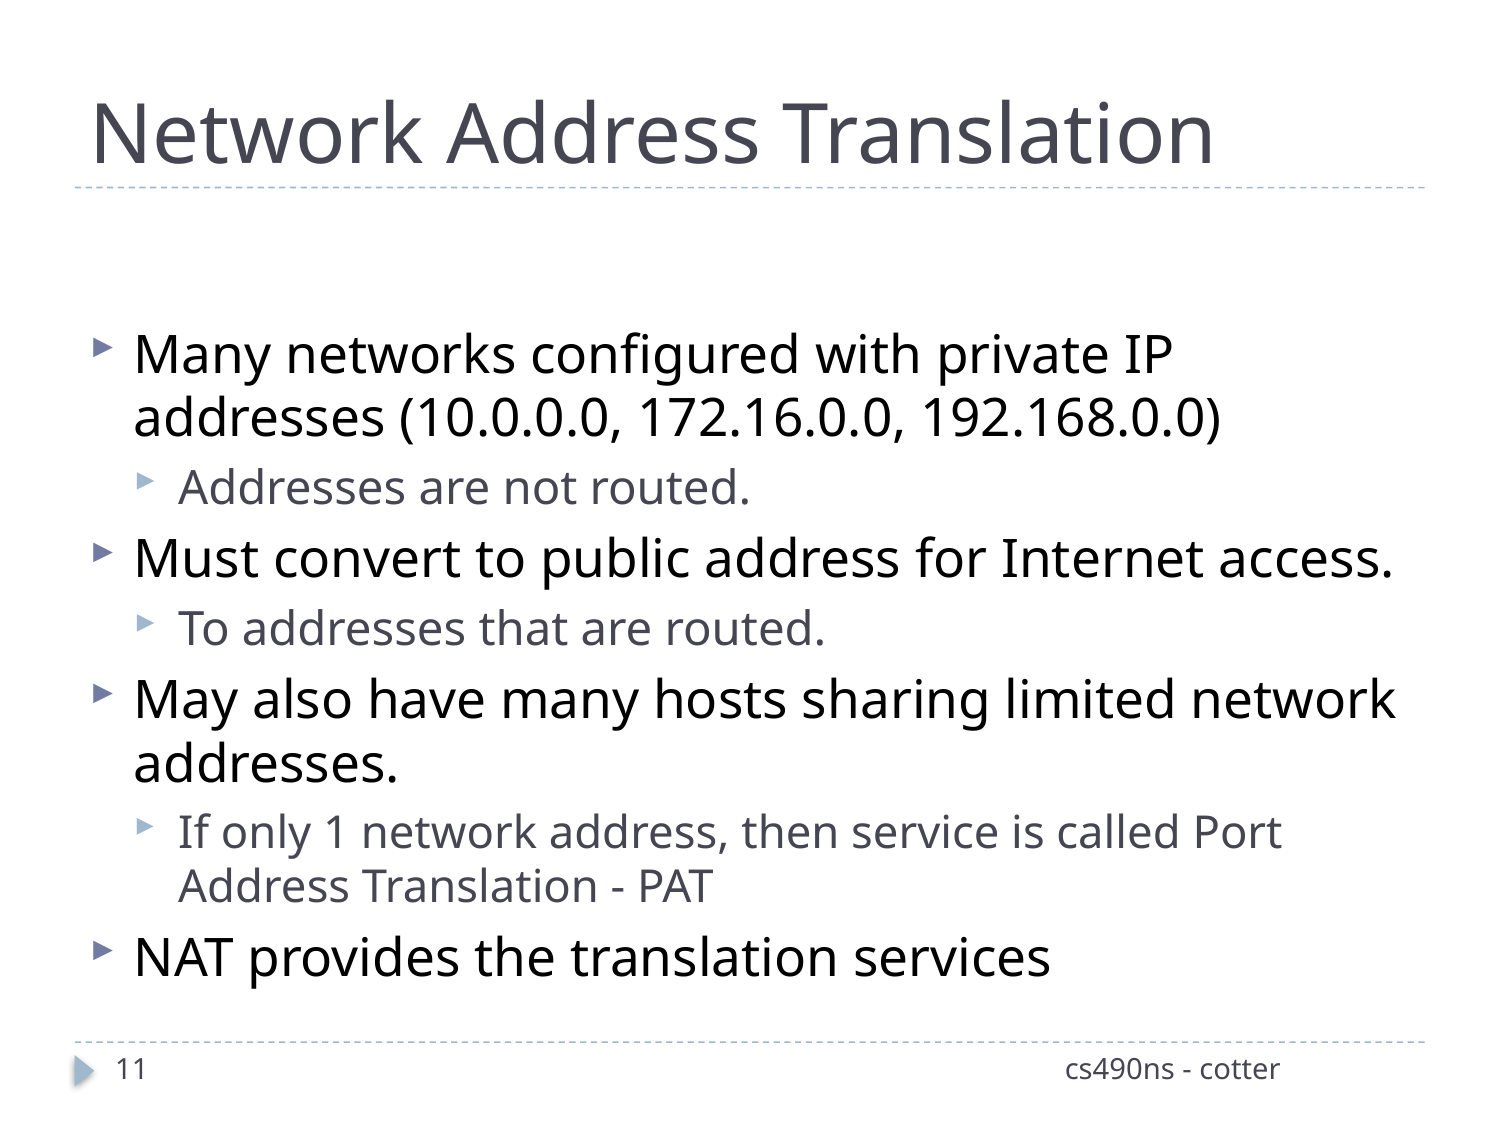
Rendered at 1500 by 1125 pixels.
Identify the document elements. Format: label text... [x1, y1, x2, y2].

list Many networks configured with private IP addresses (10.0.0.0, 172.16.0.0, 192.168.0.0) Addresses are not routed. Must convert to public address for Internet access. To addresses that are routed. May also have many hosts sharing limited network addresses. If only 1 network address, then service is called Port Address Translation - PAT NAT provides the translation services [75, 312, 1425, 1005]
slide_number cs490ns - cotter [1050, 1042, 1426, 1103]
title Network Address Translation [75, 24, 1425, 188]
slide_number 11 [100, 1042, 426, 1103]
